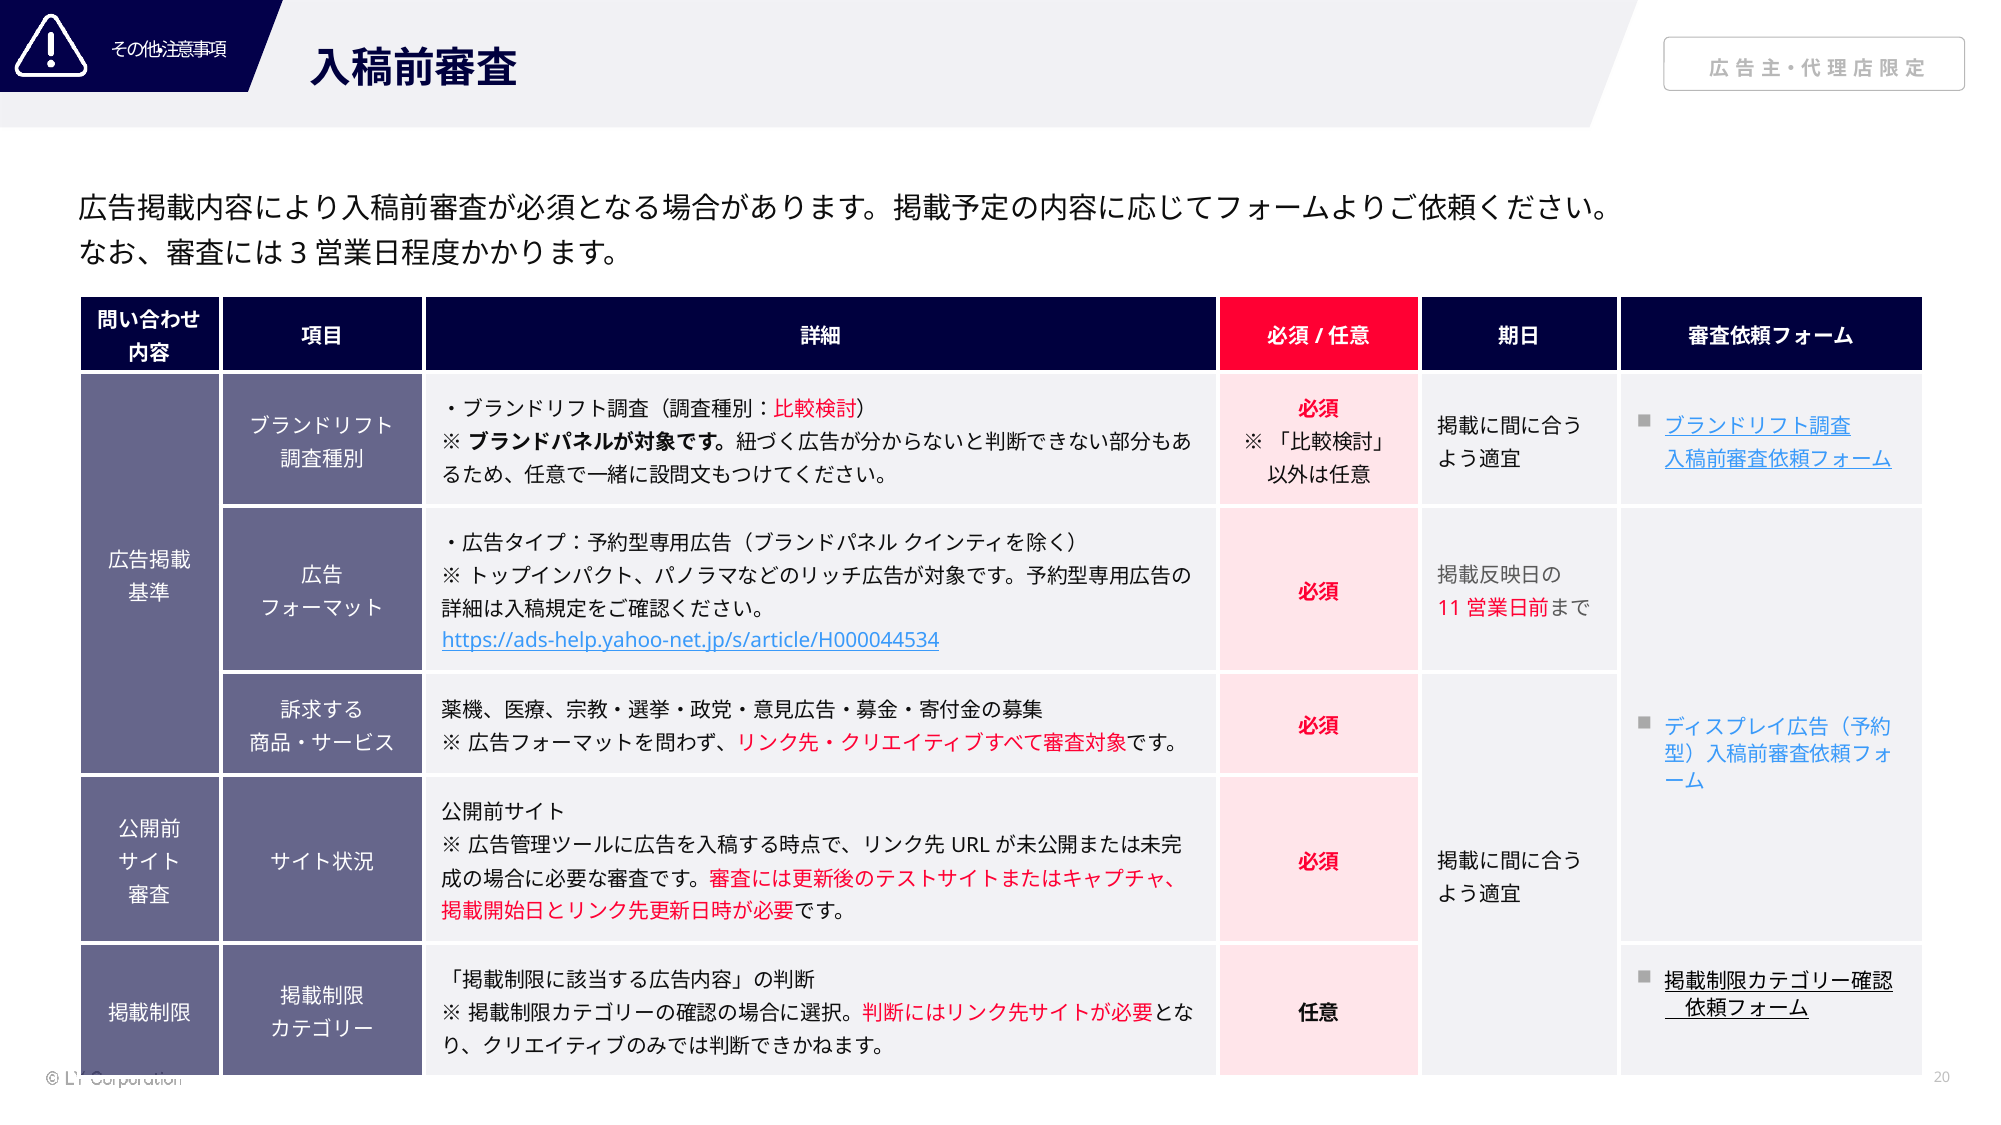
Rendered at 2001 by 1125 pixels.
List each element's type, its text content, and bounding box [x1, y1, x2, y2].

table_cell 薬機、医療、宗教・選挙・政党・意見広告・募金・寄付金の募集 ※広告フォーマットを問わず、リンク先・クリエイティブすべて審査対象です。 [426, 674, 1216, 773]
table_header 項目 [223, 297, 422, 370]
table_header 期日 [1422, 297, 1617, 370]
table_header 審査依頼フォーム [1621, 297, 1922, 370]
table_cell 掲載に間に合うよう適宜 [1422, 674, 1617, 1075]
table_cell 掲載制限 カテゴリー [223, 945, 422, 1075]
table_cell ブランドリフト調査 入稿前審査依頼フォーム [1621, 374, 1922, 504]
table_cell ブランドリフト 調査種別 [223, 374, 422, 504]
table_cell 訴求する 商品・サービス [223, 674, 422, 773]
table_cell 掲載反映日の 11営業日前まで [1422, 508, 1617, 670]
table_cell 任意 [1220, 945, 1418, 1075]
table_cell 掲載に間に合うよう適宜 [1422, 374, 1617, 504]
table_header 必須/任意 [1220, 297, 1418, 370]
table_cell ・ブランドリフト調査（調査種別：比較検討） ※ブランドパネルが対象です。紐づく広告が分からないと判断できない部分もあるため、任意で一緒に設問文もつけてください。 [426, 374, 1216, 504]
table_cell 広告掲載 基準 [81, 374, 219, 773]
list 入稿前審査 [309, 41, 1645, 97]
table_header 問い合わせ 内容 [81, 297, 219, 370]
table_cell サイト状況 [223, 777, 422, 941]
table_cell 「掲載制限に該当する広告内容」の判断 ※掲載制限カテゴリーの確認の場合に選択。判断にはリンク先サイトが必要となり、クリエイティブのみでは判断できかねます。 [426, 945, 1216, 1075]
picture [46, 1071, 181, 1088]
table_header 詳細 [426, 297, 1216, 370]
table_cell 必須 ※「比較検討」 以外は任意 [1220, 374, 1418, 504]
table_cell ディスプレイ広告（予約型）入稿前審査依頼フォーム [1621, 508, 1922, 941]
list その他・注意事項 [97, 13, 240, 81]
table_cell 掲載制限カテゴリー確認 依頼フォーム [1621, 945, 1922, 1075]
table_cell 必須 [1220, 674, 1418, 773]
table_cell 必須 [1220, 777, 1418, 941]
table_cell 必須 [1220, 508, 1418, 670]
table_cell 公開前 サイト 審査 [81, 777, 219, 941]
table_cell 広告 フォーマット [223, 508, 422, 670]
table_cell 公開前サイト ※広告管理ツールに広告を入稿する時点で、リンク先URLが未公開または未完成の場合に必要な審査です。審査には更新後のテストサイトまたはキャプチャ、掲載開始日とリンク先更新日時が必要です。 [426, 777, 1216, 941]
table_cell 掲載制限 [81, 945, 219, 1075]
table_cell ・広告タイプ：予約型専用広告（ブランドパネル クインティを除く） ※トップインパクト、パノラマなどのリッチ広告が対象です。予約型専用広告の詳細は入稿規定をご確認ください。 https://ads-help.yahoo-net.jp/s/article/H000044534 [426, 508, 1216, 670]
picture [9, 5, 92, 87]
text_box 広告掲載内容により入稿前審査が必須となる場合があります。掲載予定の内容に応じてフォームよりご依頼ください。 なお、審査には3営業日程度かかります。 [78, 178, 1922, 270]
